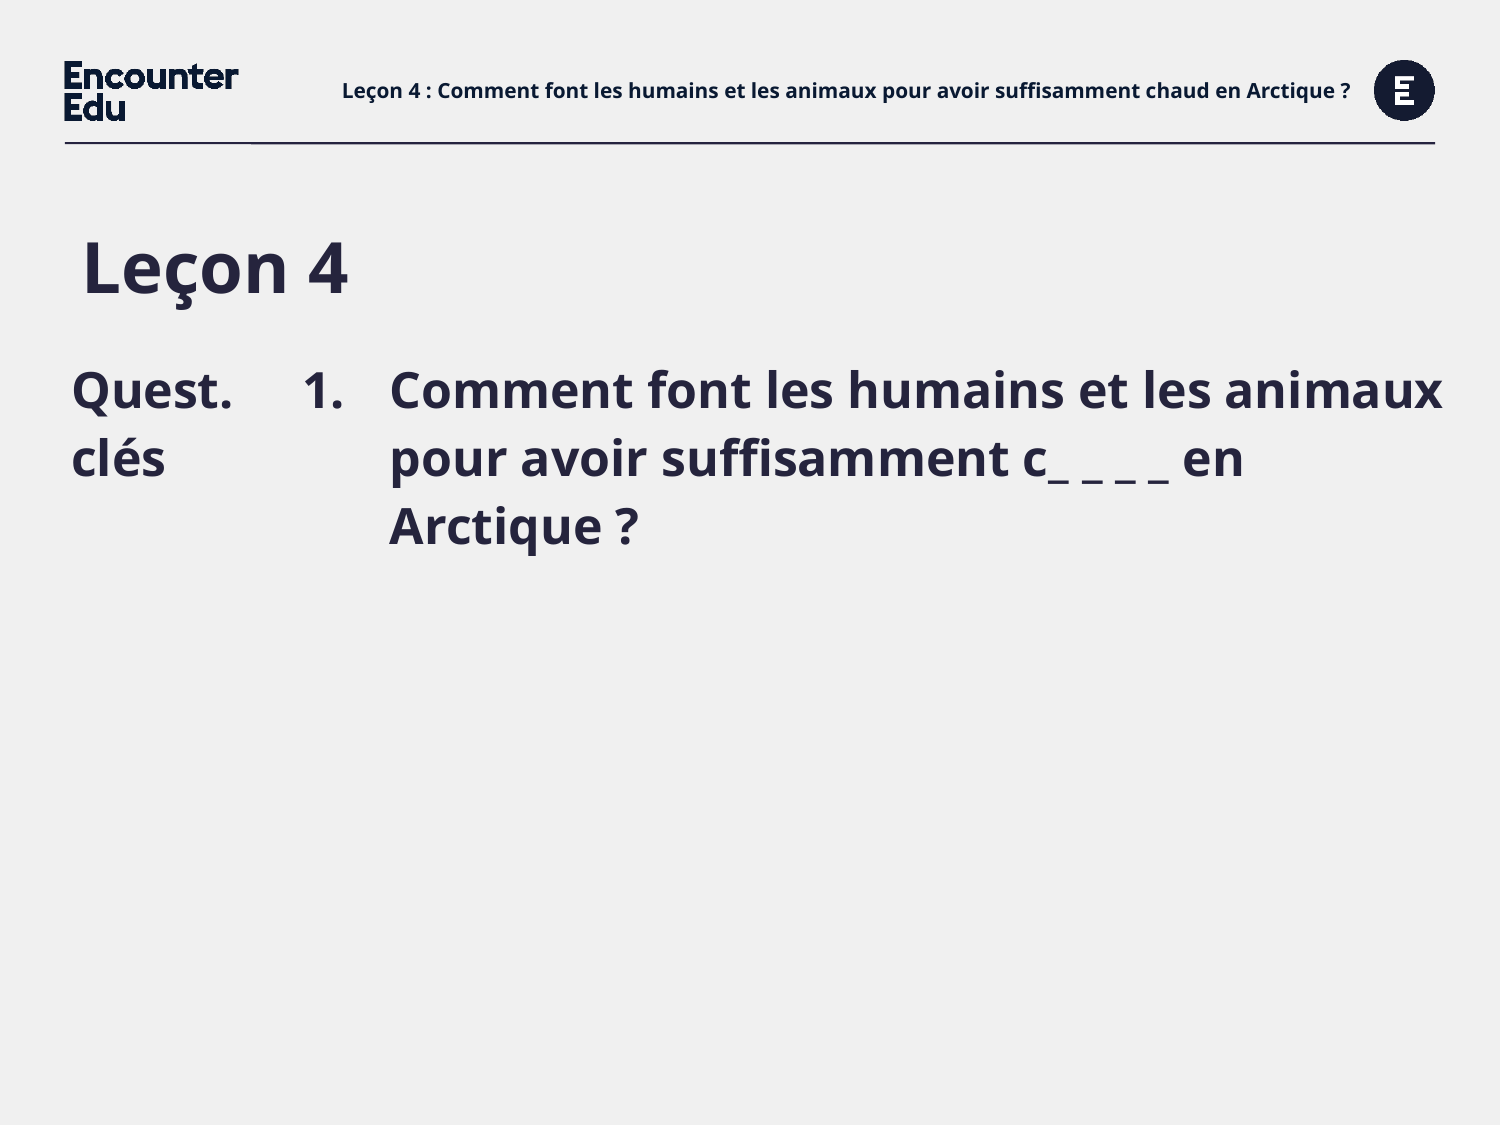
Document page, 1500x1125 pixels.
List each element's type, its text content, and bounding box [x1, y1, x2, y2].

table_header Comment font les humains et les animaux pour avoir suffisamment c_ _ _ _ en Arctique ? [287, 347, 1465, 634]
table_header Quest. clés [56, 347, 287, 634]
text_box Leçon 4 [66, 215, 921, 315]
text_box Leçon 4 : Comment font les humains et les animaux pour avoir suffisamment chaud en Arctique ? [329, 71, 1359, 113]
picture [60, 59, 243, 122]
picture [1372, 58, 1436, 122]
